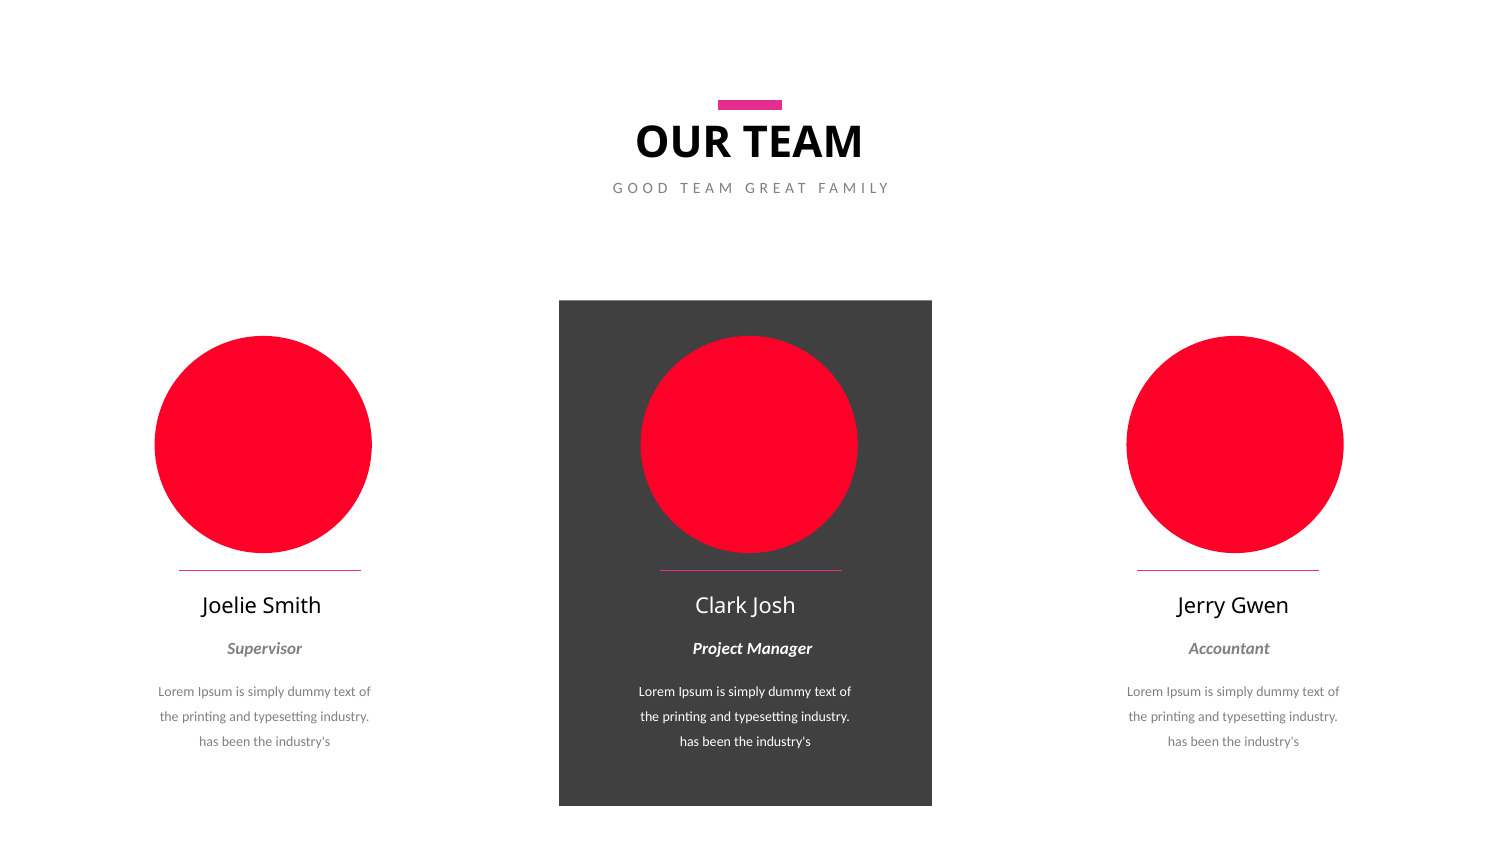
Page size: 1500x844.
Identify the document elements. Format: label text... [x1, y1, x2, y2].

text_box Lorem Ipsum is simply dummy text of the printing and typesetting industry. has been the industry's [139, 666, 391, 757]
text_box [558, 299, 933, 807]
text_box Jerry Gwen [1147, 583, 1320, 625]
text_box Accountant [1124, 629, 1335, 666]
text_box Supervisor [179, 629, 351, 666]
text_box Lorem Ipsum is simply dummy text of the printing and typesetting industry. has been the industry's [619, 666, 872, 757]
text_box Joelie Smith [179, 583, 351, 625]
picture [154, 335, 372, 554]
text_box OUR TEAM [605, 106, 894, 170]
text_box Clark Josh [659, 583, 832, 625]
text_box GOOD TEAM GREAT FAMILY [547, 170, 953, 205]
picture [1126, 335, 1344, 554]
picture [640, 335, 858, 554]
text_box Project Manager [648, 629, 858, 666]
text_box Lorem Ipsum is simply dummy text of the printing and typesetting industry. has been the industry's [1107, 666, 1360, 757]
